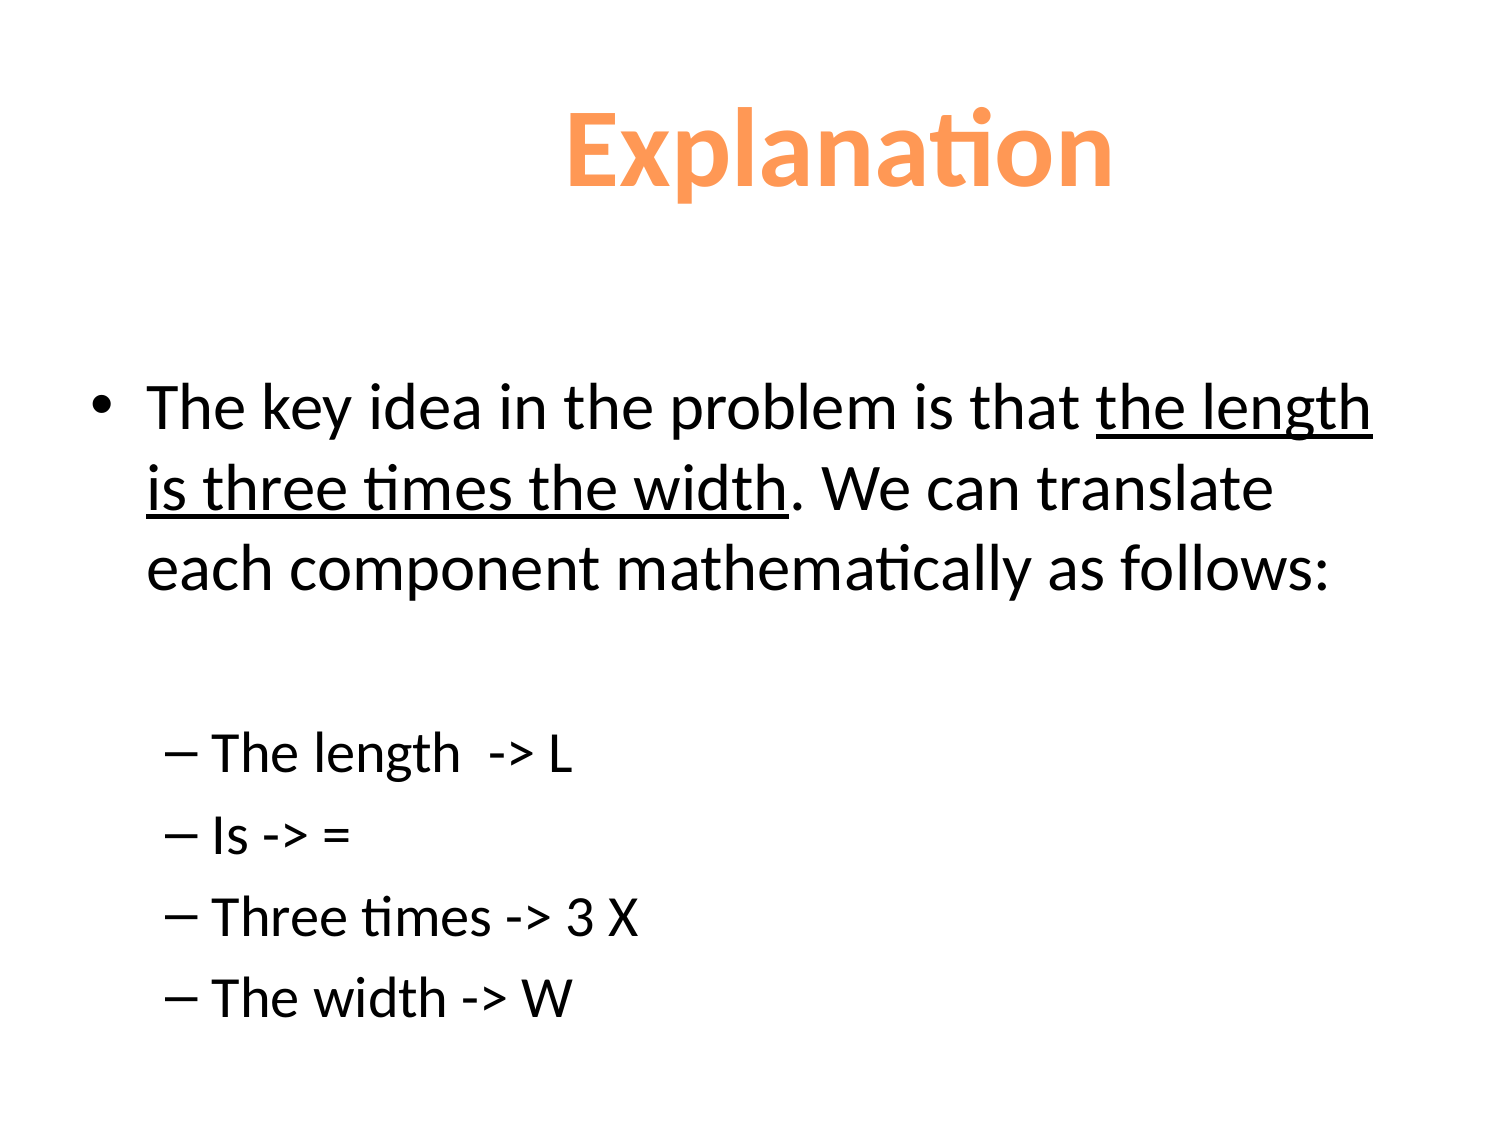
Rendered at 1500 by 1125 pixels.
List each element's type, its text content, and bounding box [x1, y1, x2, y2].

text_box Explanation [549, 66, 1157, 217]
list The key idea in the problem is that the length is three times the width. We can translate each component mathematically as follows: The length -> L Is -> = Three times -> 3 X The width -> W [75, 262, 1425, 1106]
